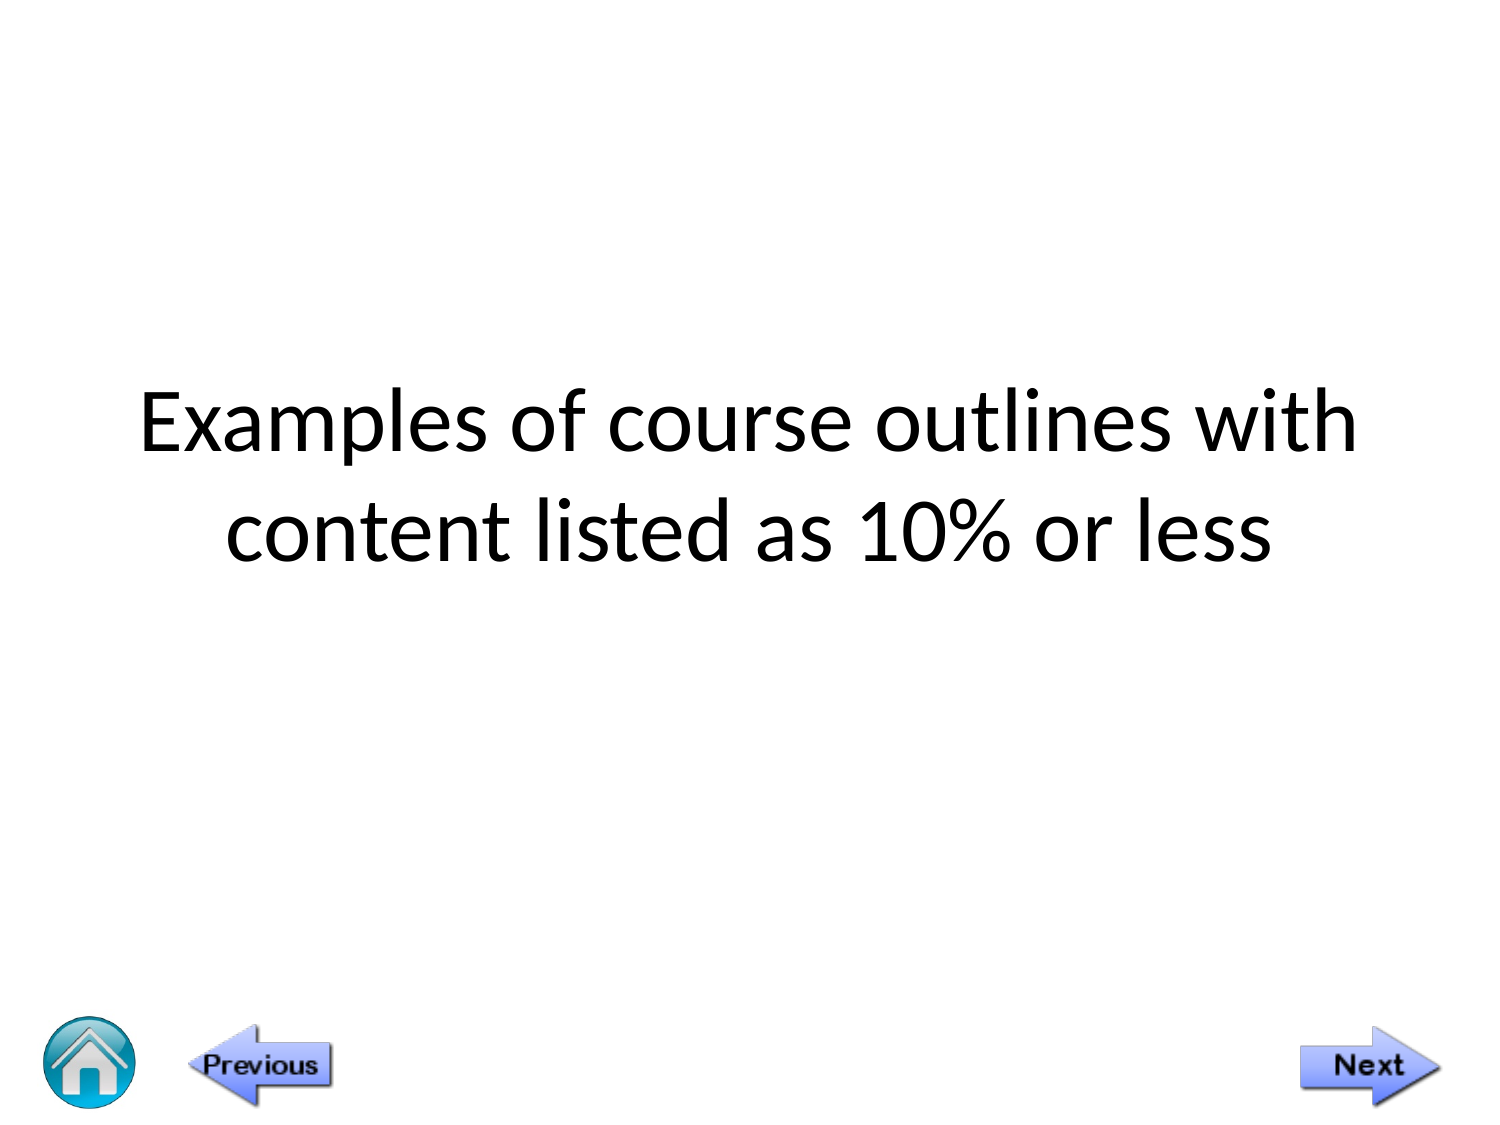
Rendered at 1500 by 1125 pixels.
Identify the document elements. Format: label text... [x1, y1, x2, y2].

picture [187, 1023, 338, 1113]
picture [37, 1009, 141, 1113]
title Examples of course outlines with content listed as 10% or less [112, 349, 1388, 591]
picture [1299, 1025, 1447, 1113]
